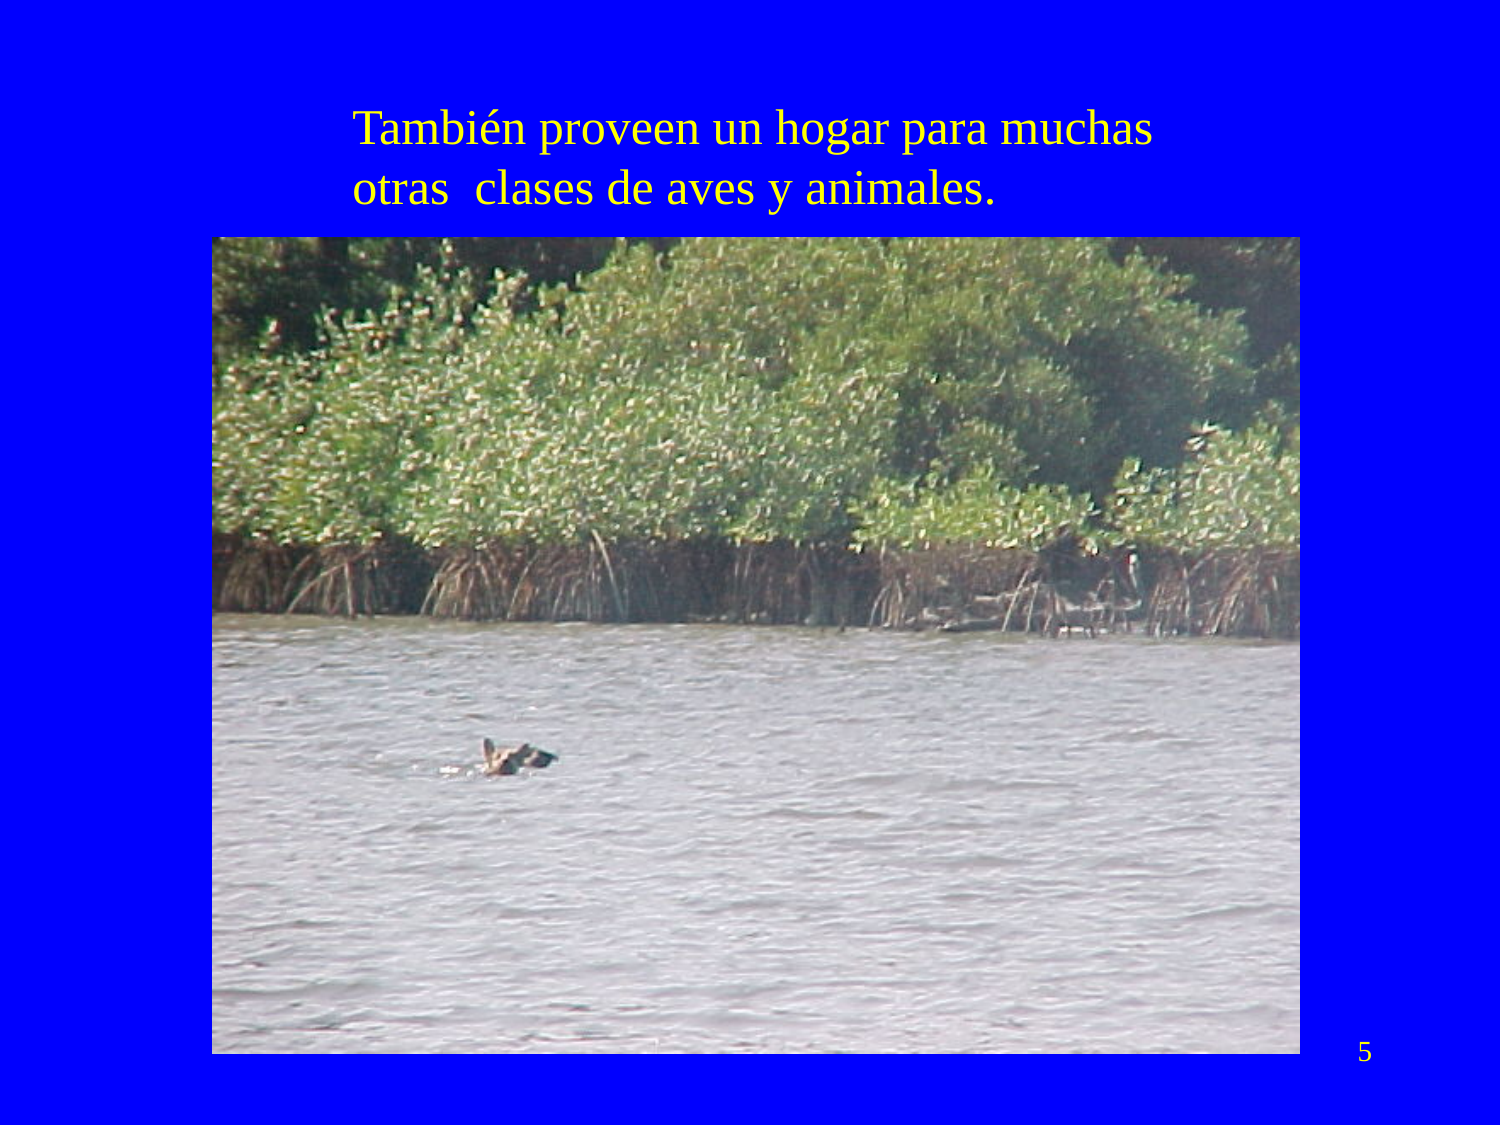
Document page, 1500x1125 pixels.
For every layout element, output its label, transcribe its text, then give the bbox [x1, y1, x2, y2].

picture [212, 237, 1301, 1054]
text_box También proveen un hogar para muchas otras clases de aves y animales. [337, 87, 1200, 223]
slide_number 5 [1074, 1024, 1388, 1101]
